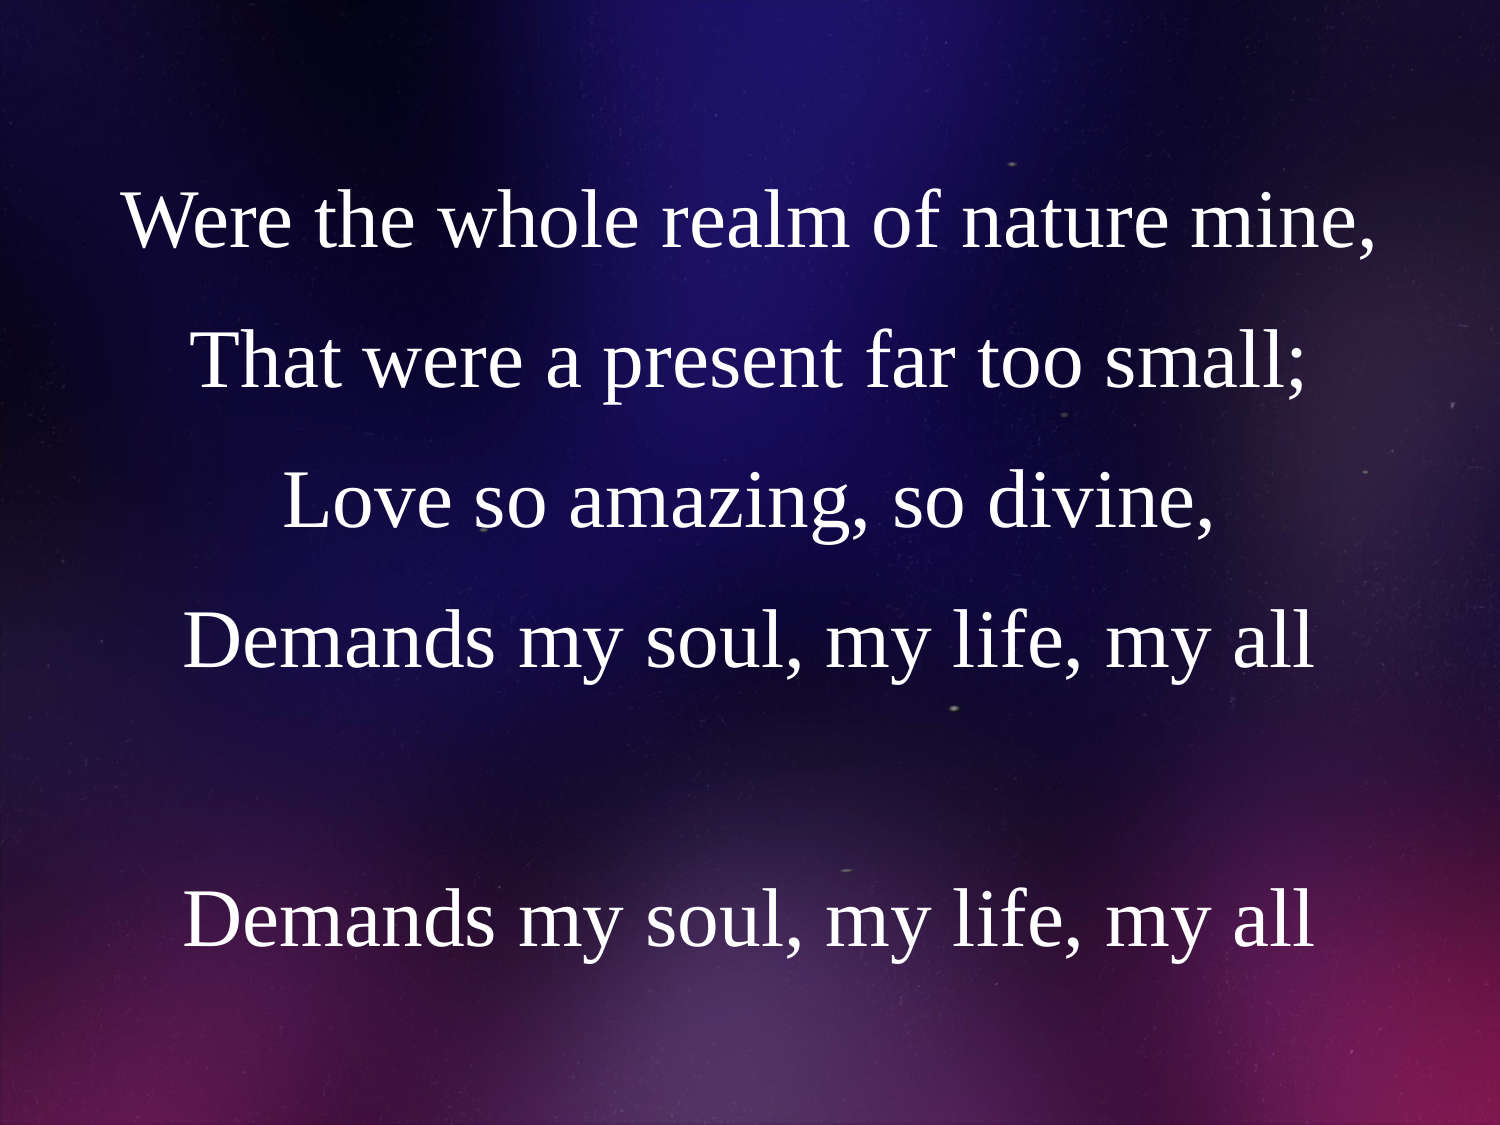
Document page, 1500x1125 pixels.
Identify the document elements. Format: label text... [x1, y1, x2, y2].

picture [0, 0, 1500, 1125]
title Were the whole realm of nature mine, That were a present far too small; Love so amazing, so divine, Demands my soul, my life, my all Demands my soul, my life, my all [87, 450, 1413, 638]
